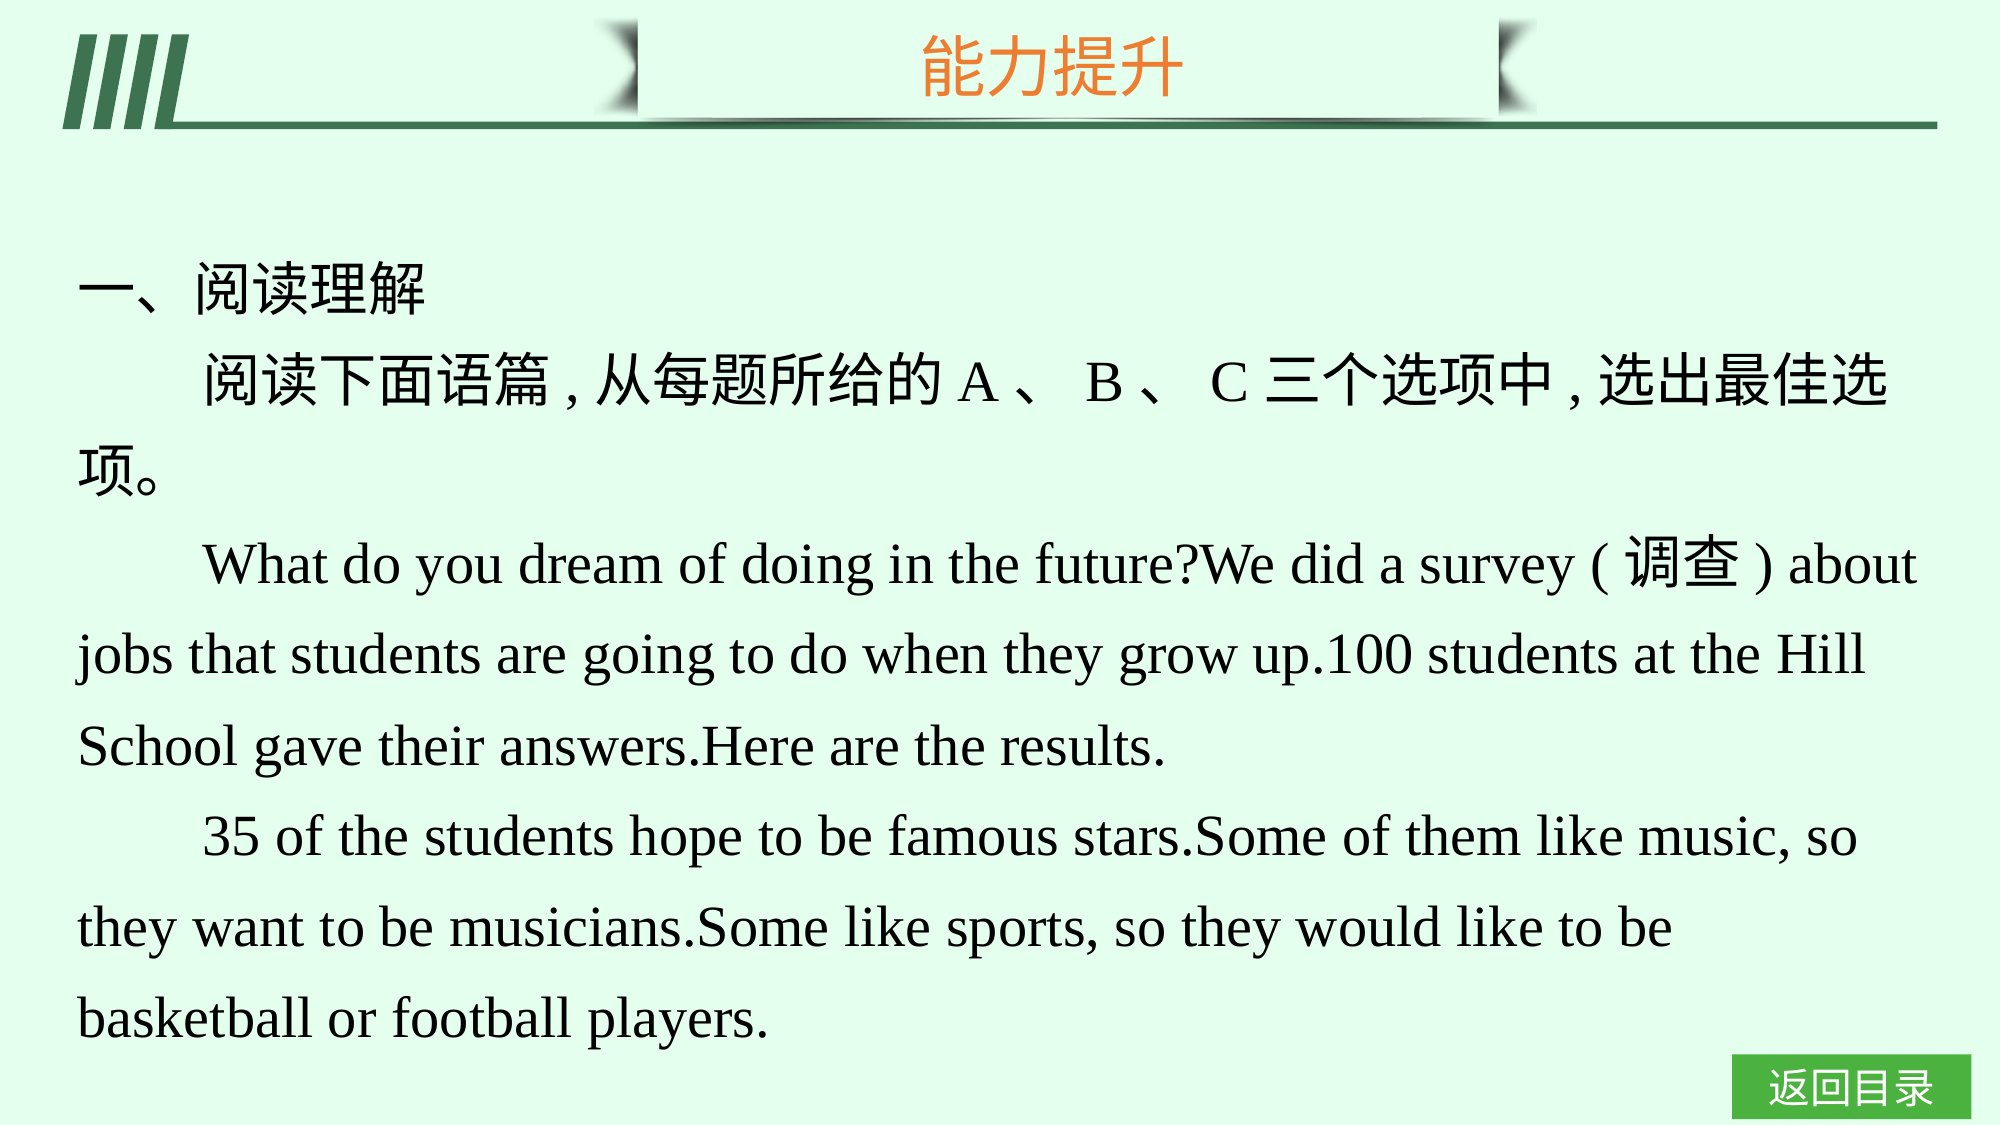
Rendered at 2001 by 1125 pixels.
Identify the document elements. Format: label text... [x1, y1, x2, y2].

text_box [594, 16, 1537, 127]
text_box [62, 34, 1938, 130]
text_box 一、阅读理解 阅读下面语篇,从每题所给的A、B、C三个选项中,选出最佳选项。 What do you dream of doing in the future?We did a survey (调查) about jobs that students are going to do when they grow up.100 students at the Hill School gave their answers.Here are the results. 35 of the students hope to be famous stars.Some of them like music, so they want to be musicians.Some like sports, so they would like to be basketball or football players. [62, 223, 1938, 1057]
